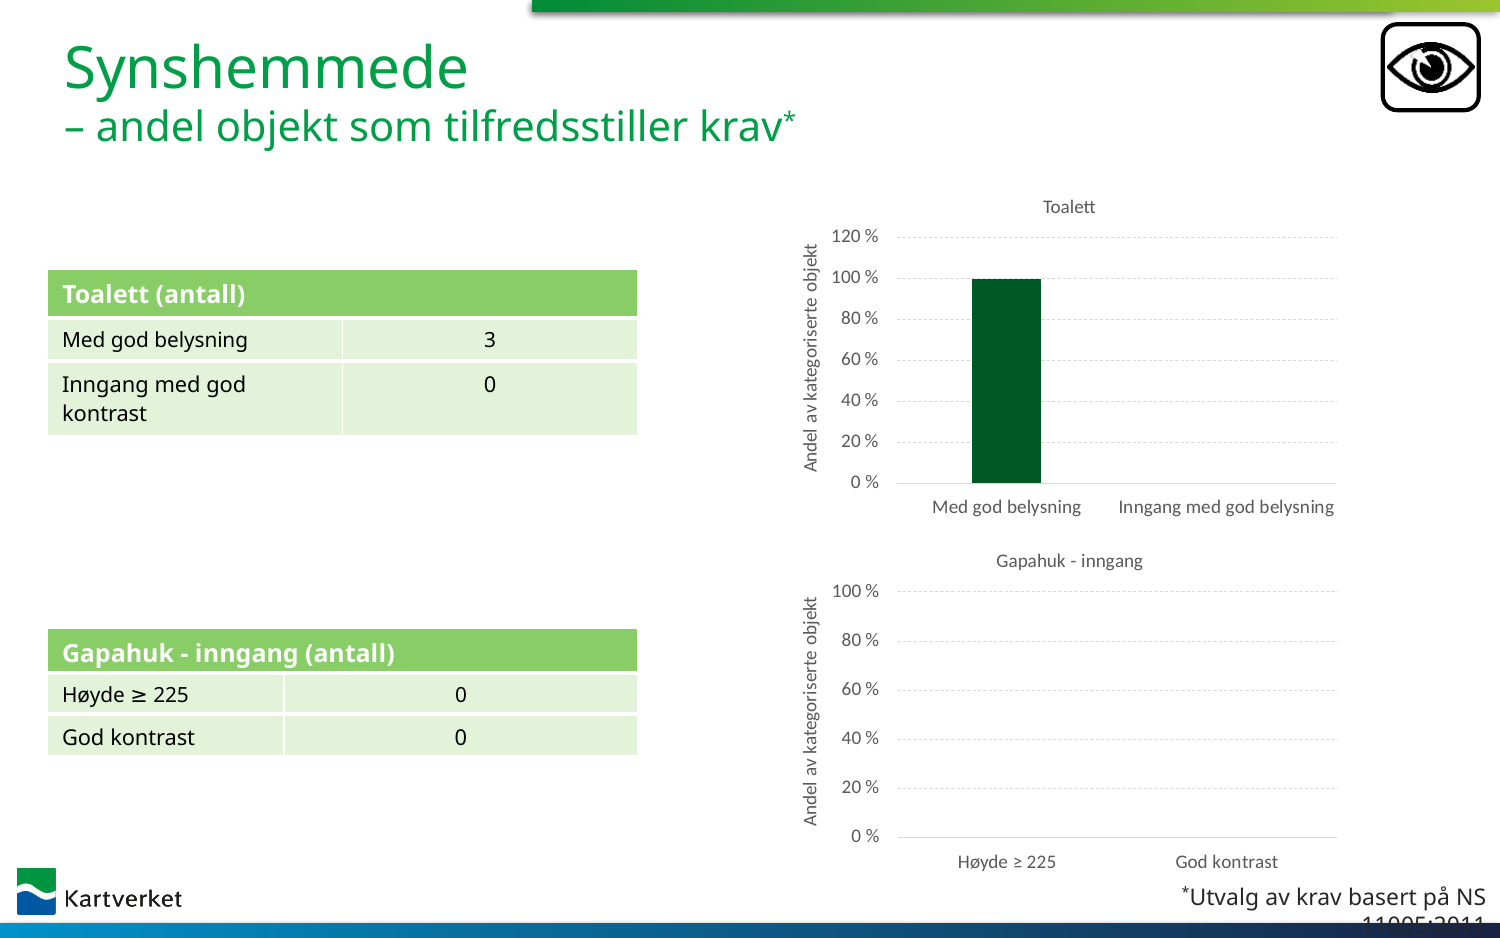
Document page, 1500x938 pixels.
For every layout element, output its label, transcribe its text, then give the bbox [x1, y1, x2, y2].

table_cell Med god belysning [48, 320, 342, 359]
table_cell 0 [343, 363, 637, 435]
table_cell Høyde ≥ 225 [48, 675, 283, 712]
text_box *Utvalg av krav basert på NS 11005:2011 [1068, 873, 1500, 938]
table_cell Inngang med god kontrast [48, 363, 342, 435]
table_cell 0 [285, 716, 637, 755]
table_header Gapahuk - inngang (antall) [48, 629, 637, 671]
table_header Toalett (antall) [48, 270, 637, 316]
table_cell 3 [343, 320, 637, 359]
table_cell God kontrast [48, 716, 283, 755]
picture [791, 187, 1347, 526]
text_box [1382, 24, 1480, 111]
picture [791, 541, 1348, 880]
text_box Synshemmede – andel objekt som tilfredsstiller krav* [49, 24, 1431, 158]
table_cell 0 [285, 675, 637, 712]
